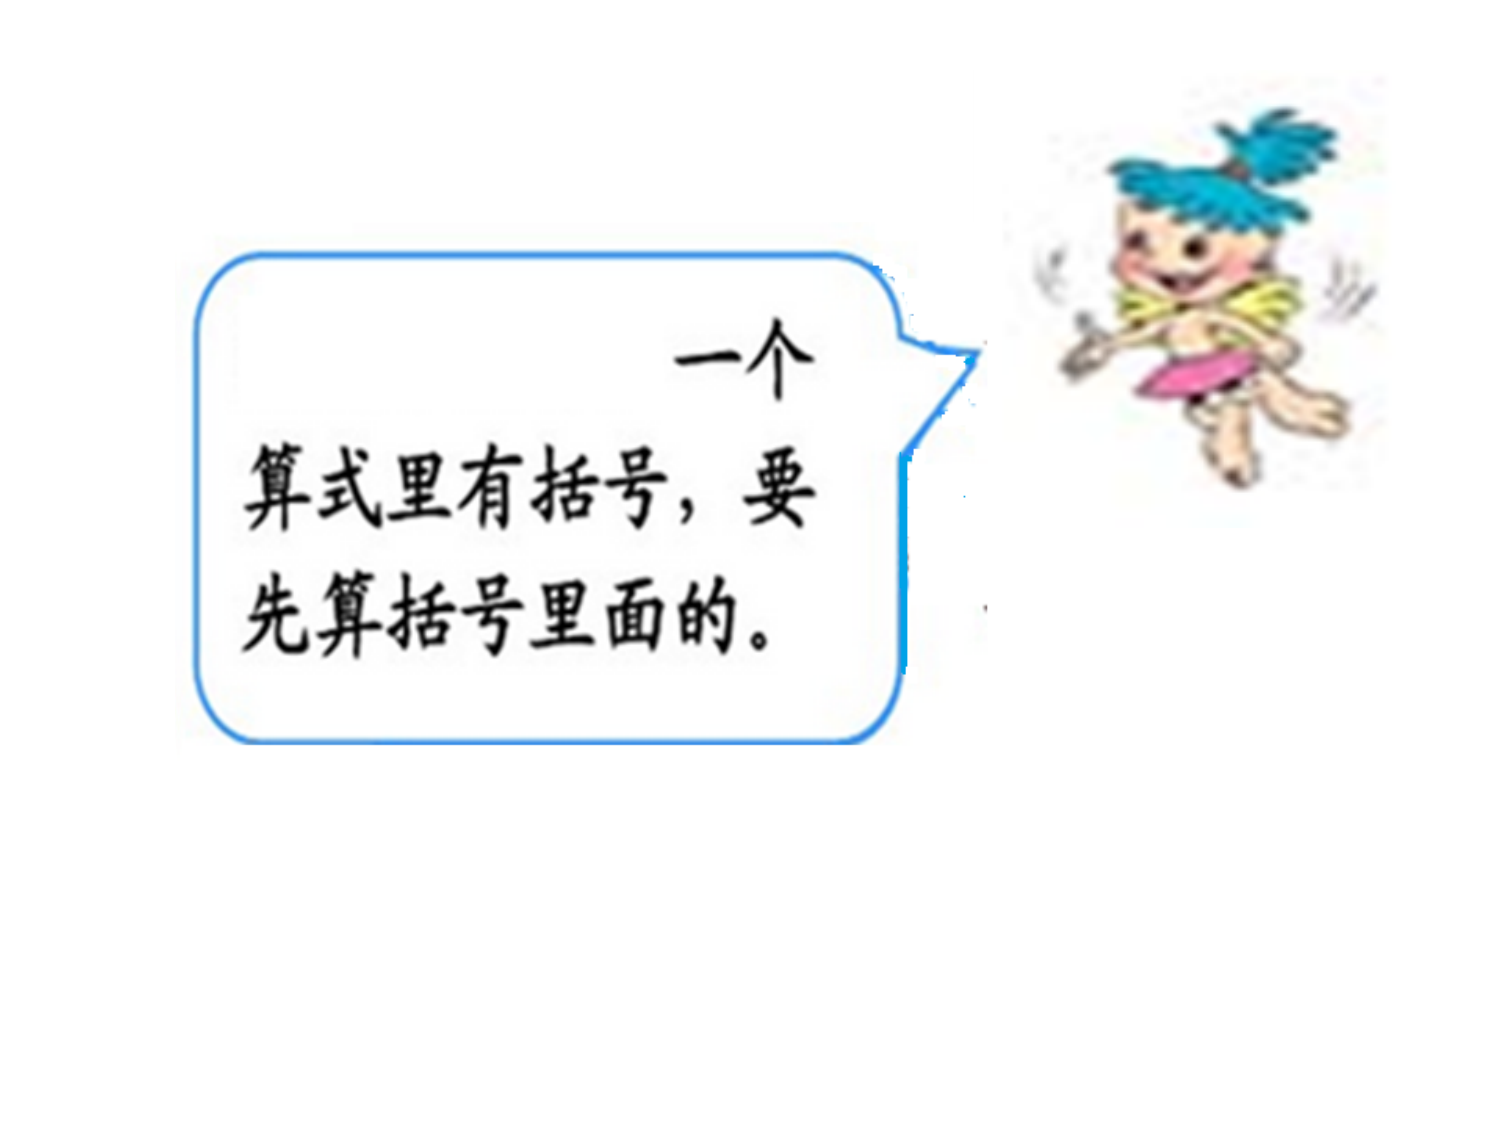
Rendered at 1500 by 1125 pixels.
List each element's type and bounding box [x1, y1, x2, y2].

picture [175, 70, 1465, 775]
